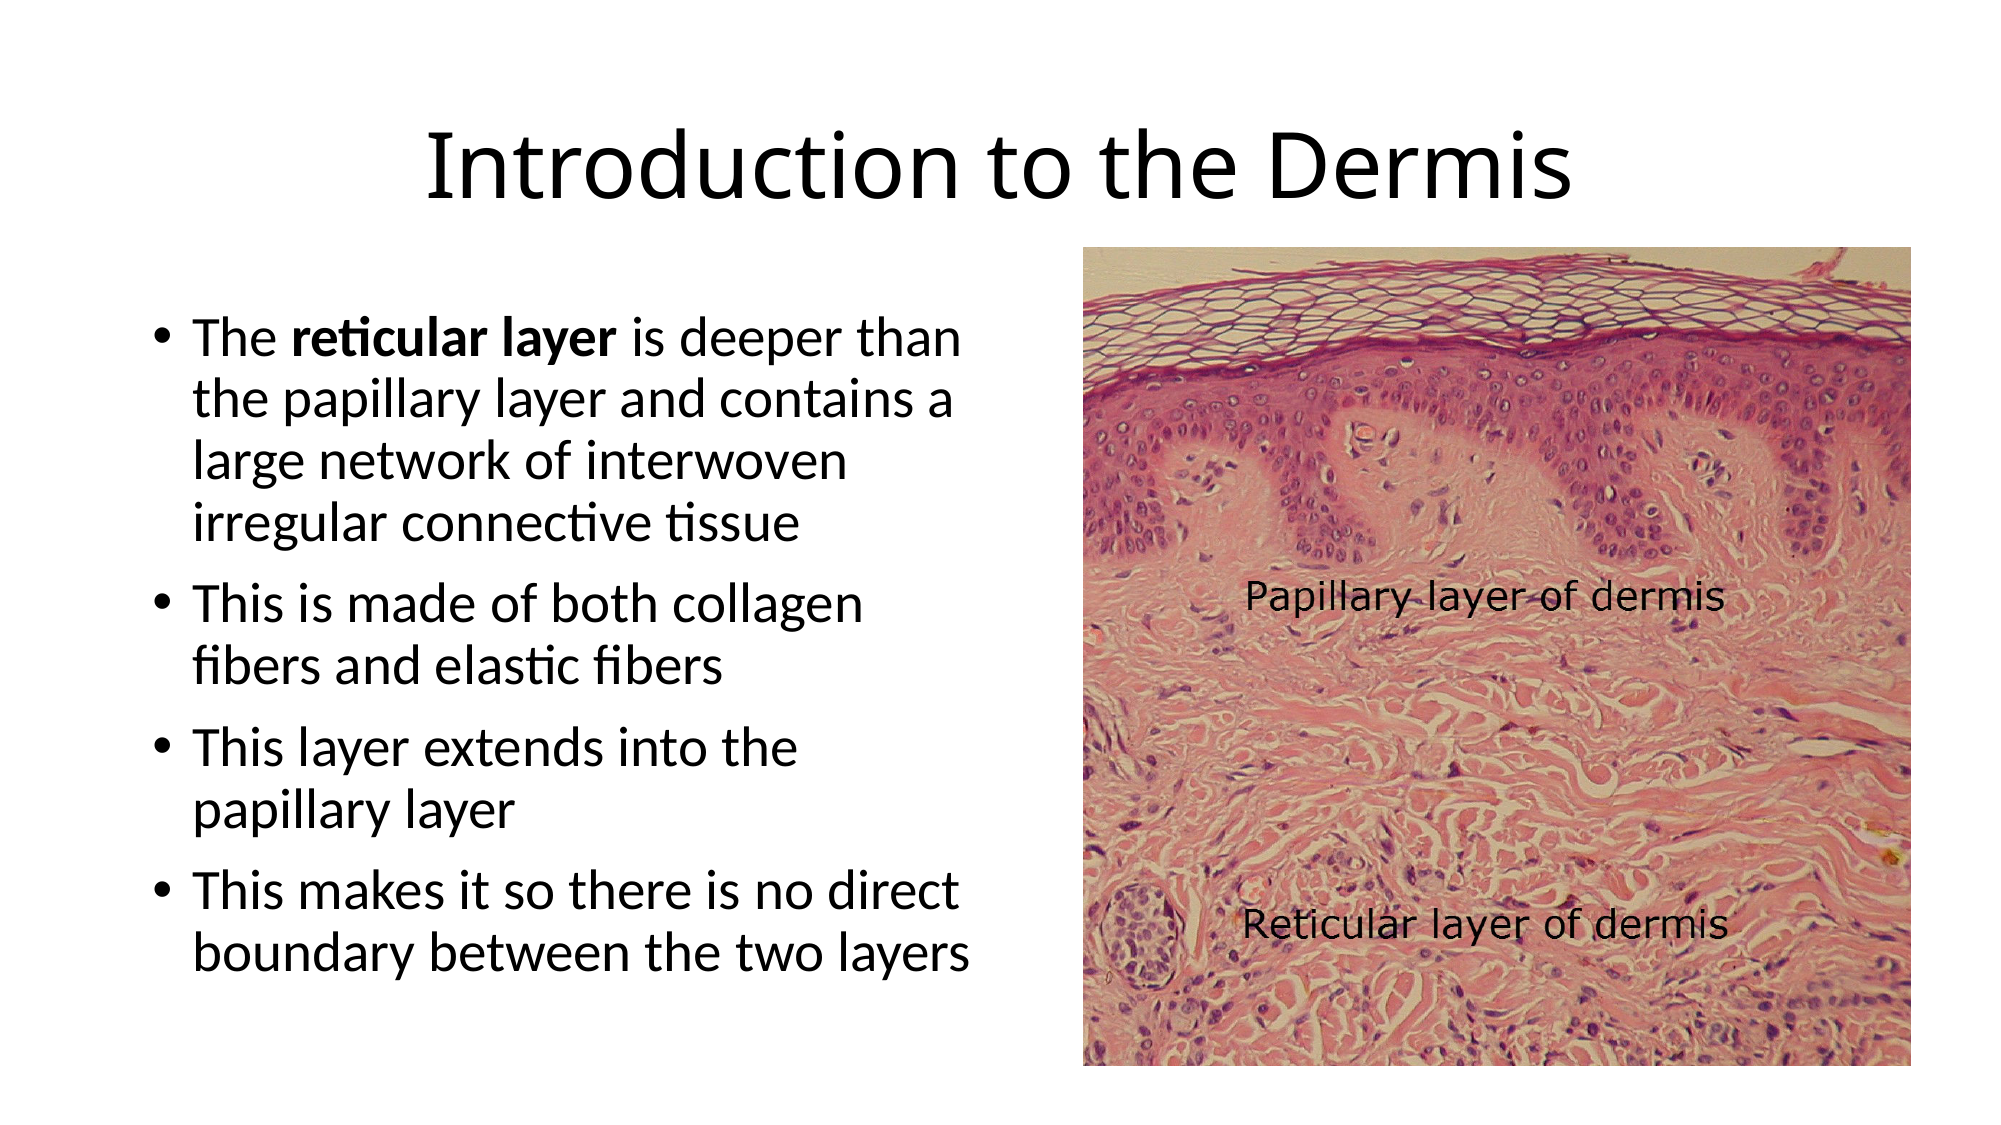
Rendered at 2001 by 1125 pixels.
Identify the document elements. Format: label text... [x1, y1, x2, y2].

title Introduction to the Dermis [137, 59, 1863, 278]
picture [1083, 247, 1911, 1066]
list The reticular layer is deeper than the papillary layer and contains a large network of interwoven irregular connective tissue This is made of both collagen fibers and elastic fibers This layer extends into the papillary layer This makes it so there is no direct boundary between the two layers [137, 299, 988, 1014]
